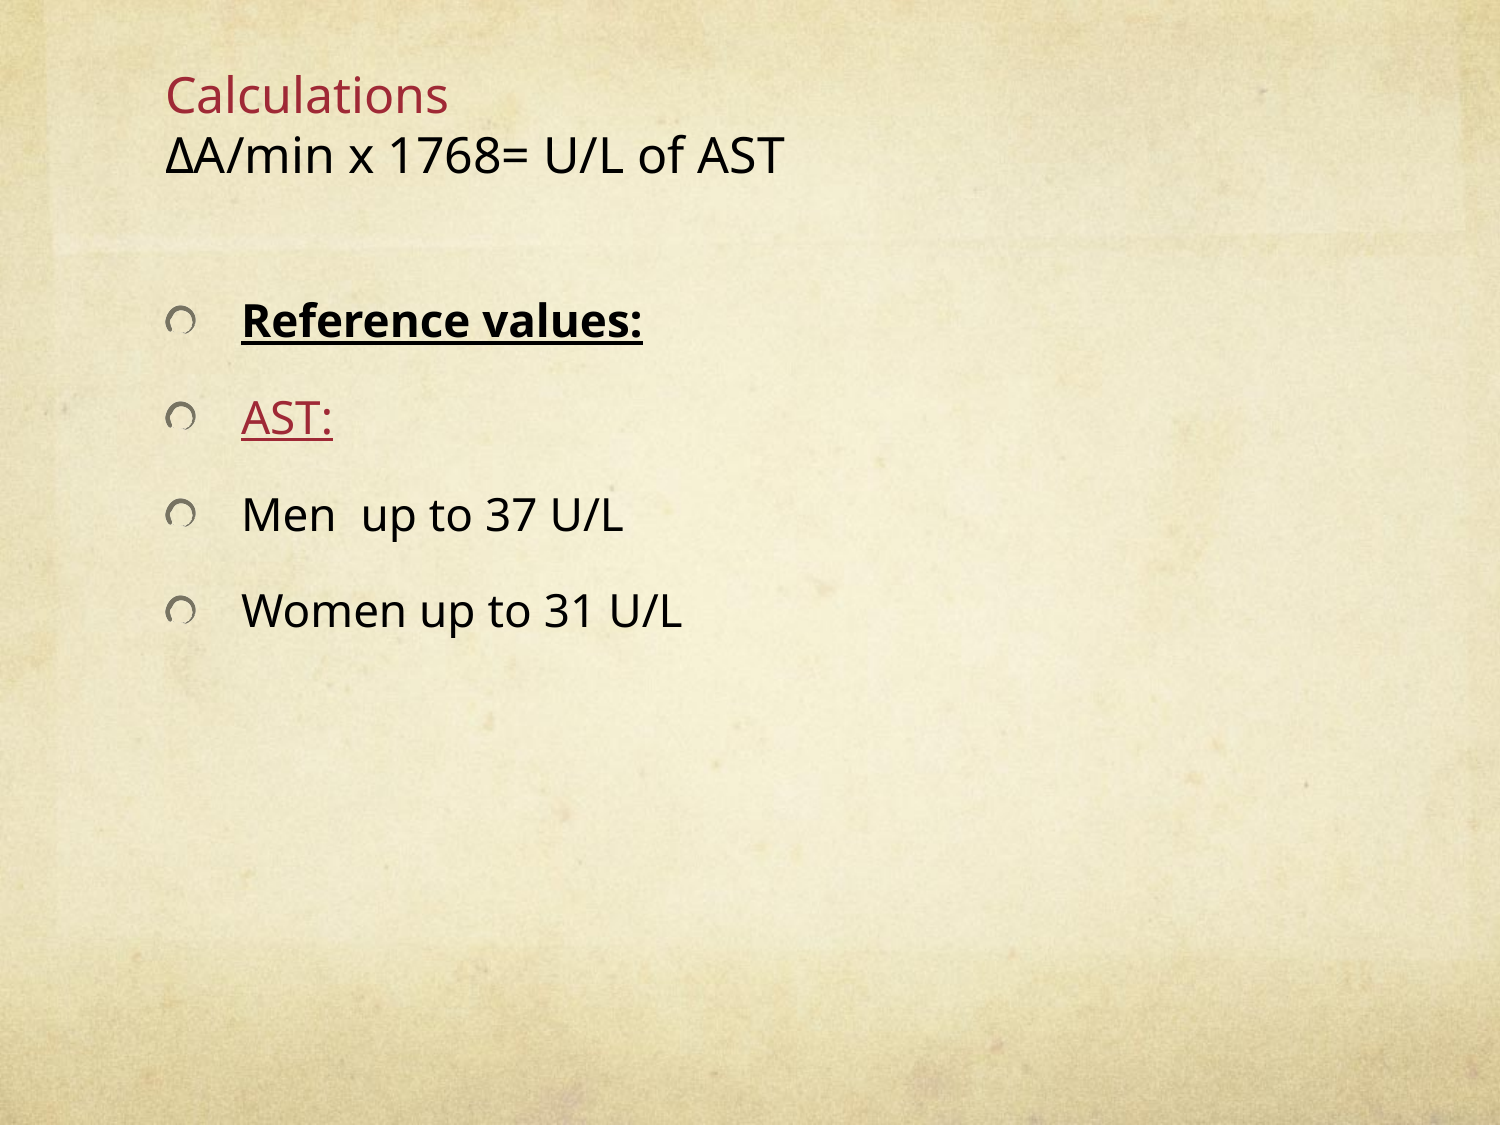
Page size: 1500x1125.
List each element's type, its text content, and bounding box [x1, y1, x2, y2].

picture [0, 0, 1500, 1125]
list Reference values: AST: Men up to 37 U/L Women up to 31 U/L [149, 284, 1350, 951]
title Calculations ΔA/min x 1768= U/L of AST [149, 82, 1350, 226]
